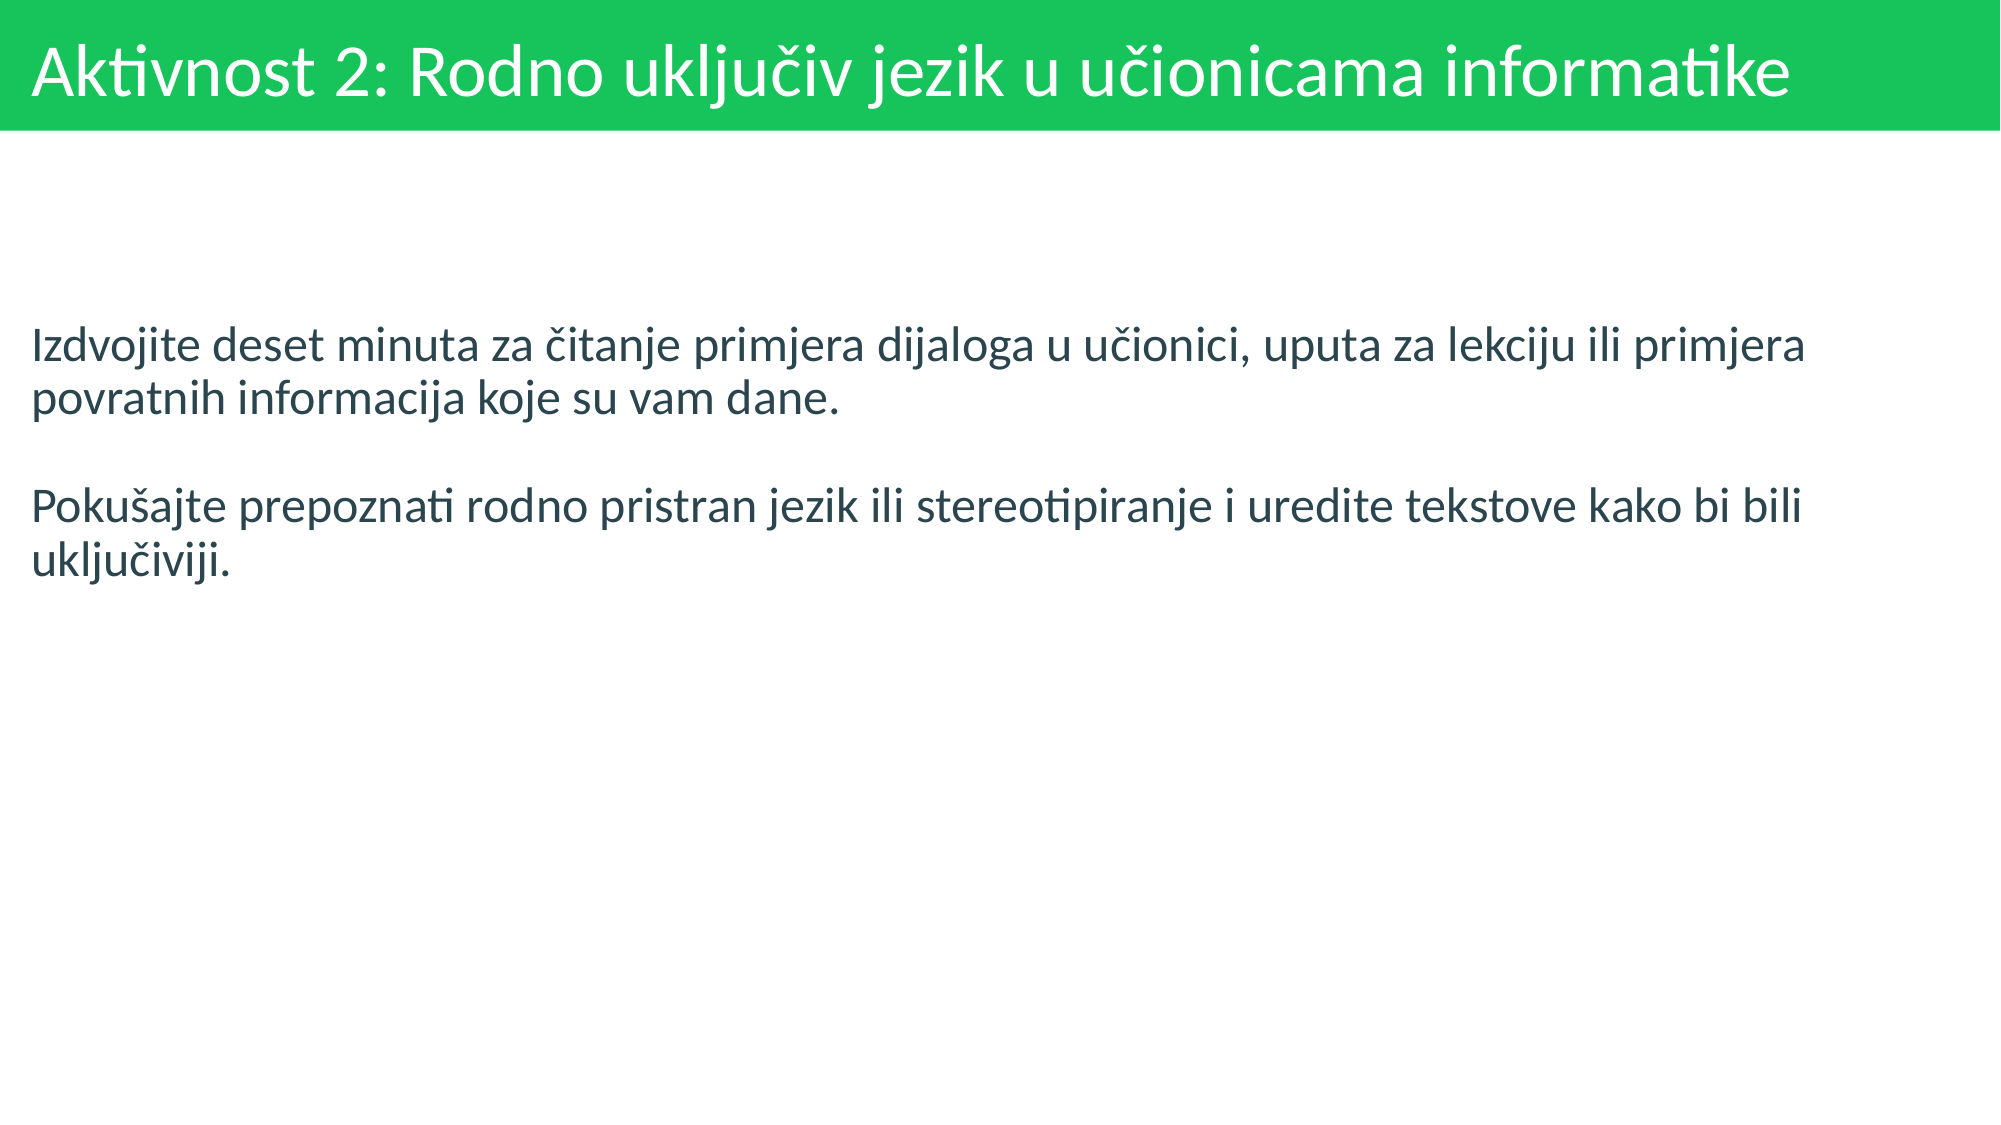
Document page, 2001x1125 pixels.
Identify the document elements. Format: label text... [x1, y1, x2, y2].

list Izdvojite deset minuta za čitanje primjera dijaloga u učionici, uputa za lekciju ili primjera povratnih informacija koje su vam dane. Pokušajte prepoznati rodno pristran jezik ili stereotipiranje i uredite tekstove kako bi bili uključiviji. [16, 310, 1976, 611]
title Aktivnost 2: Rodno uključiv jezik u učionicama informatike [16, 13, 1976, 131]
